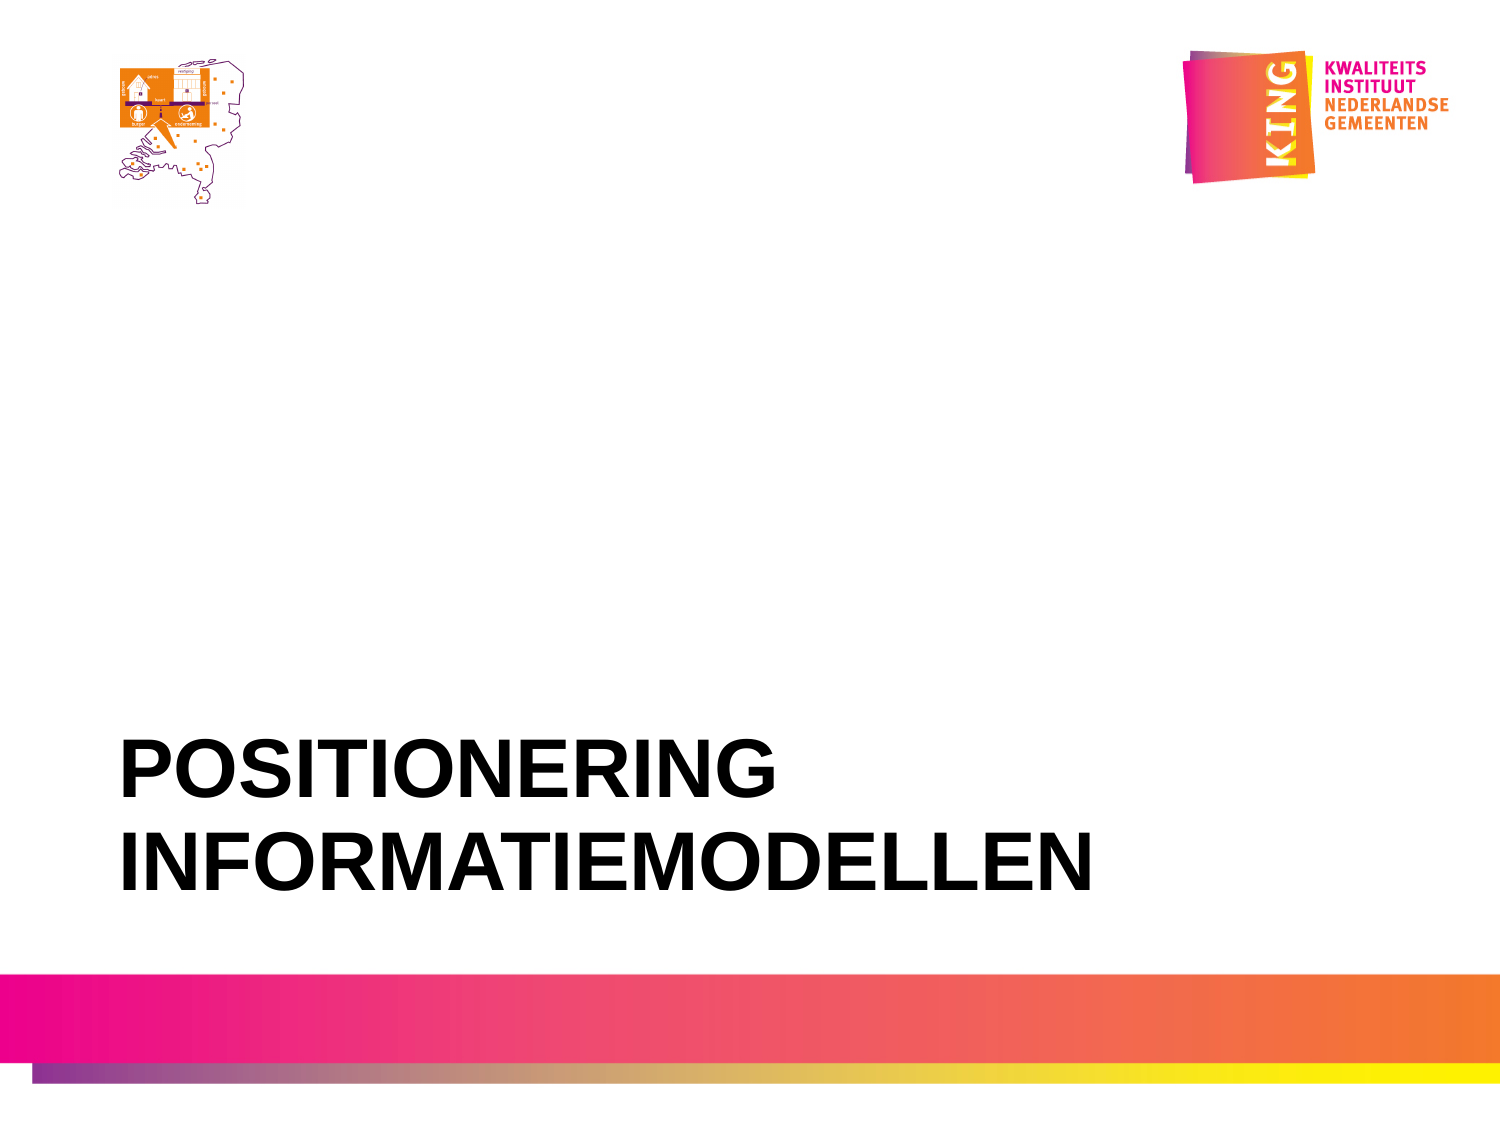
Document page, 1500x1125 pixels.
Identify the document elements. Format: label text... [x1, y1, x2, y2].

title Positionering informatiemodellen [118, 722, 1394, 947]
picture [0, 0, 1500, 1125]
